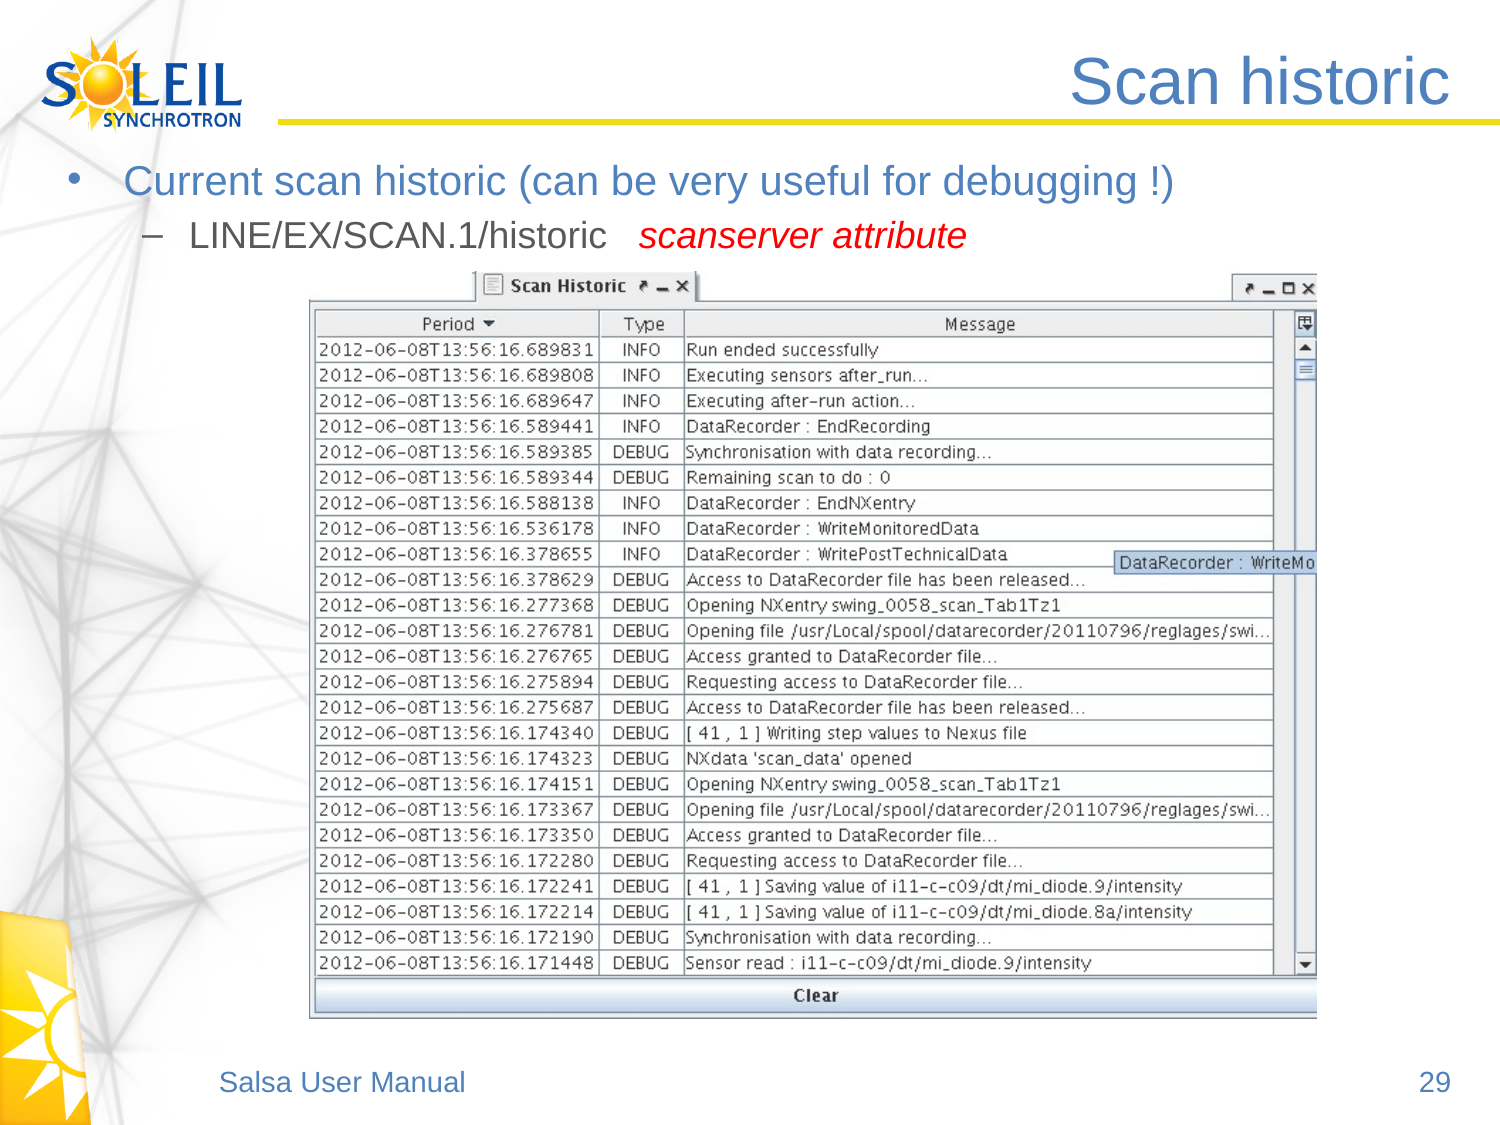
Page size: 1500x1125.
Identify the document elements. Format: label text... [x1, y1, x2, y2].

picture [0, 0, 1500, 1125]
title Scan historic [277, 31, 1467, 125]
text_box Current scan historic (can be very useful for debugging !) LINE/EX/SCAN.1/historic scanserver attribute [52, 145, 1463, 1046]
text_box Salsa User Manual 29 [100, 1046, 1467, 1116]
